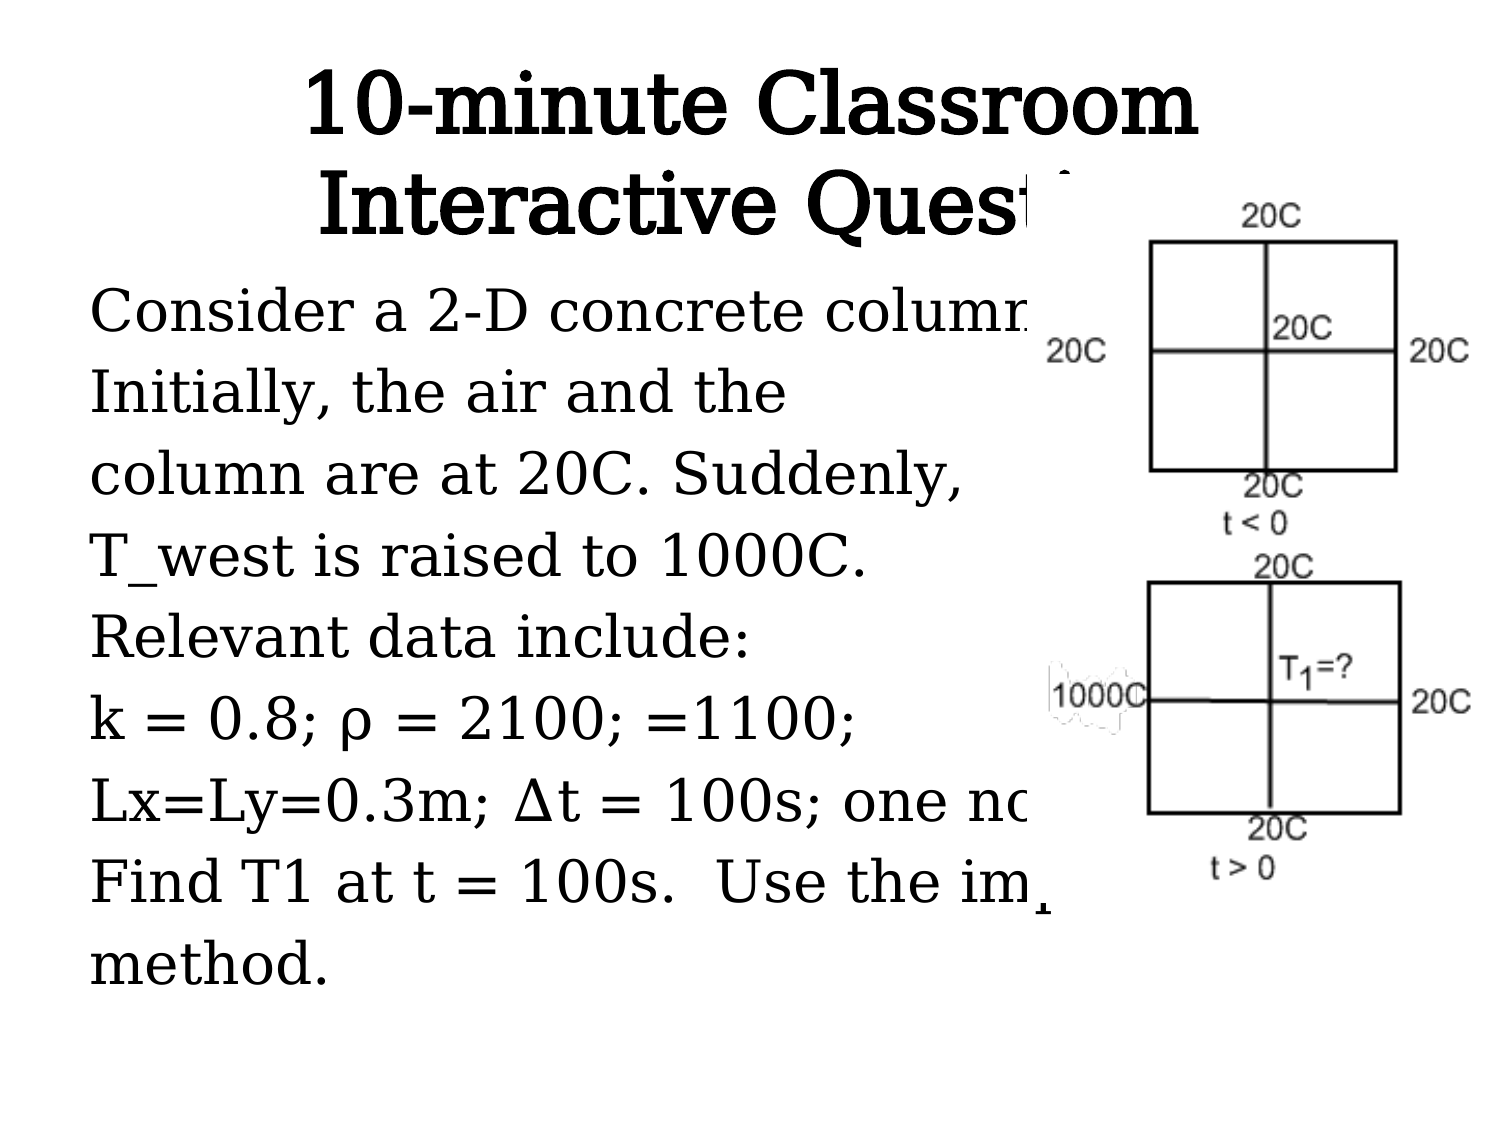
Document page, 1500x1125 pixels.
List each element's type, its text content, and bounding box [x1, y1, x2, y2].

picture [1026, 174, 1500, 903]
title 10-minute Classroom Interactive Question [75, 41, 1425, 209]
